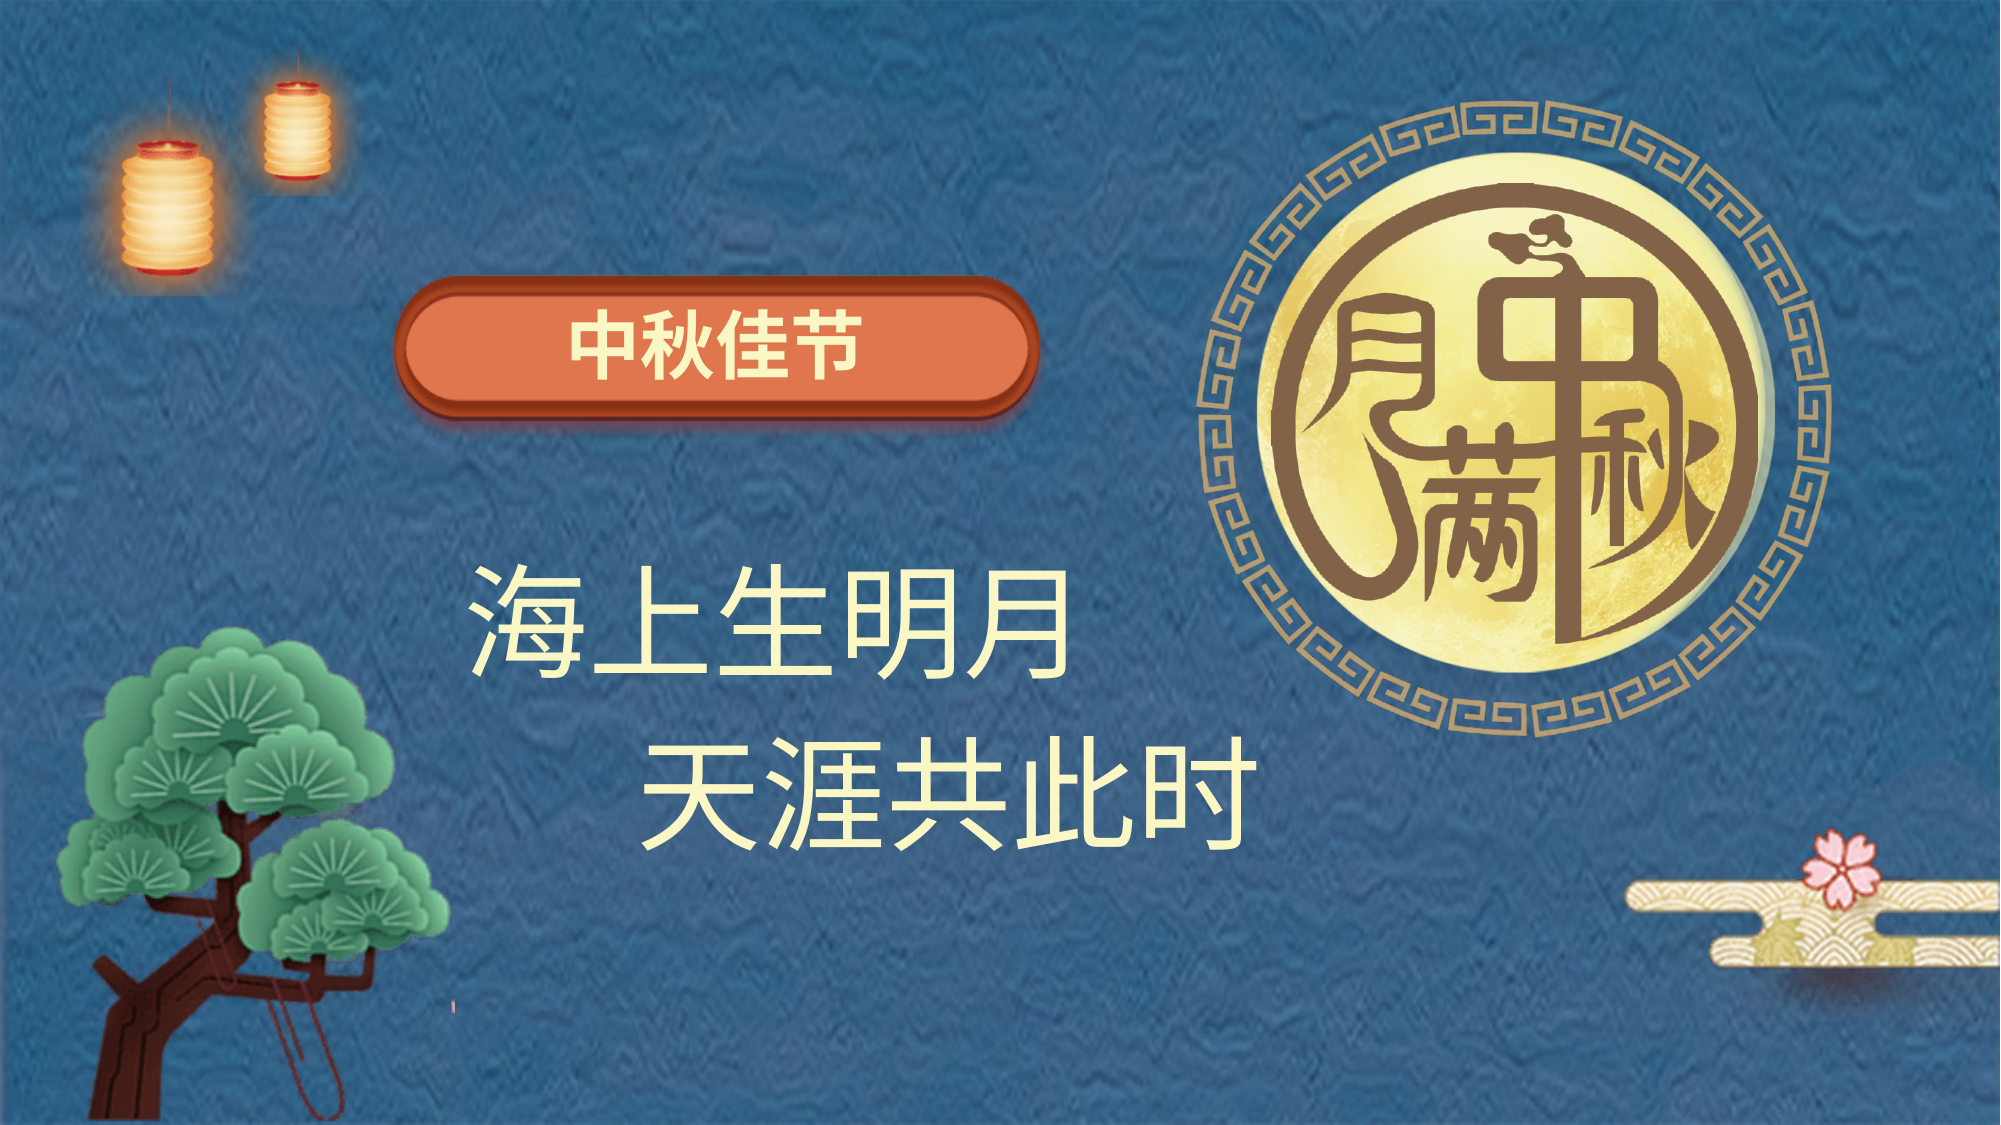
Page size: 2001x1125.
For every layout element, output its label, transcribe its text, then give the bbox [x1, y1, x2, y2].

text_box 海上生明月 [448, 536, 1196, 702]
picture [0, 0, 2000, 1125]
text_box 天涯共此时 [621, 708, 1335, 874]
